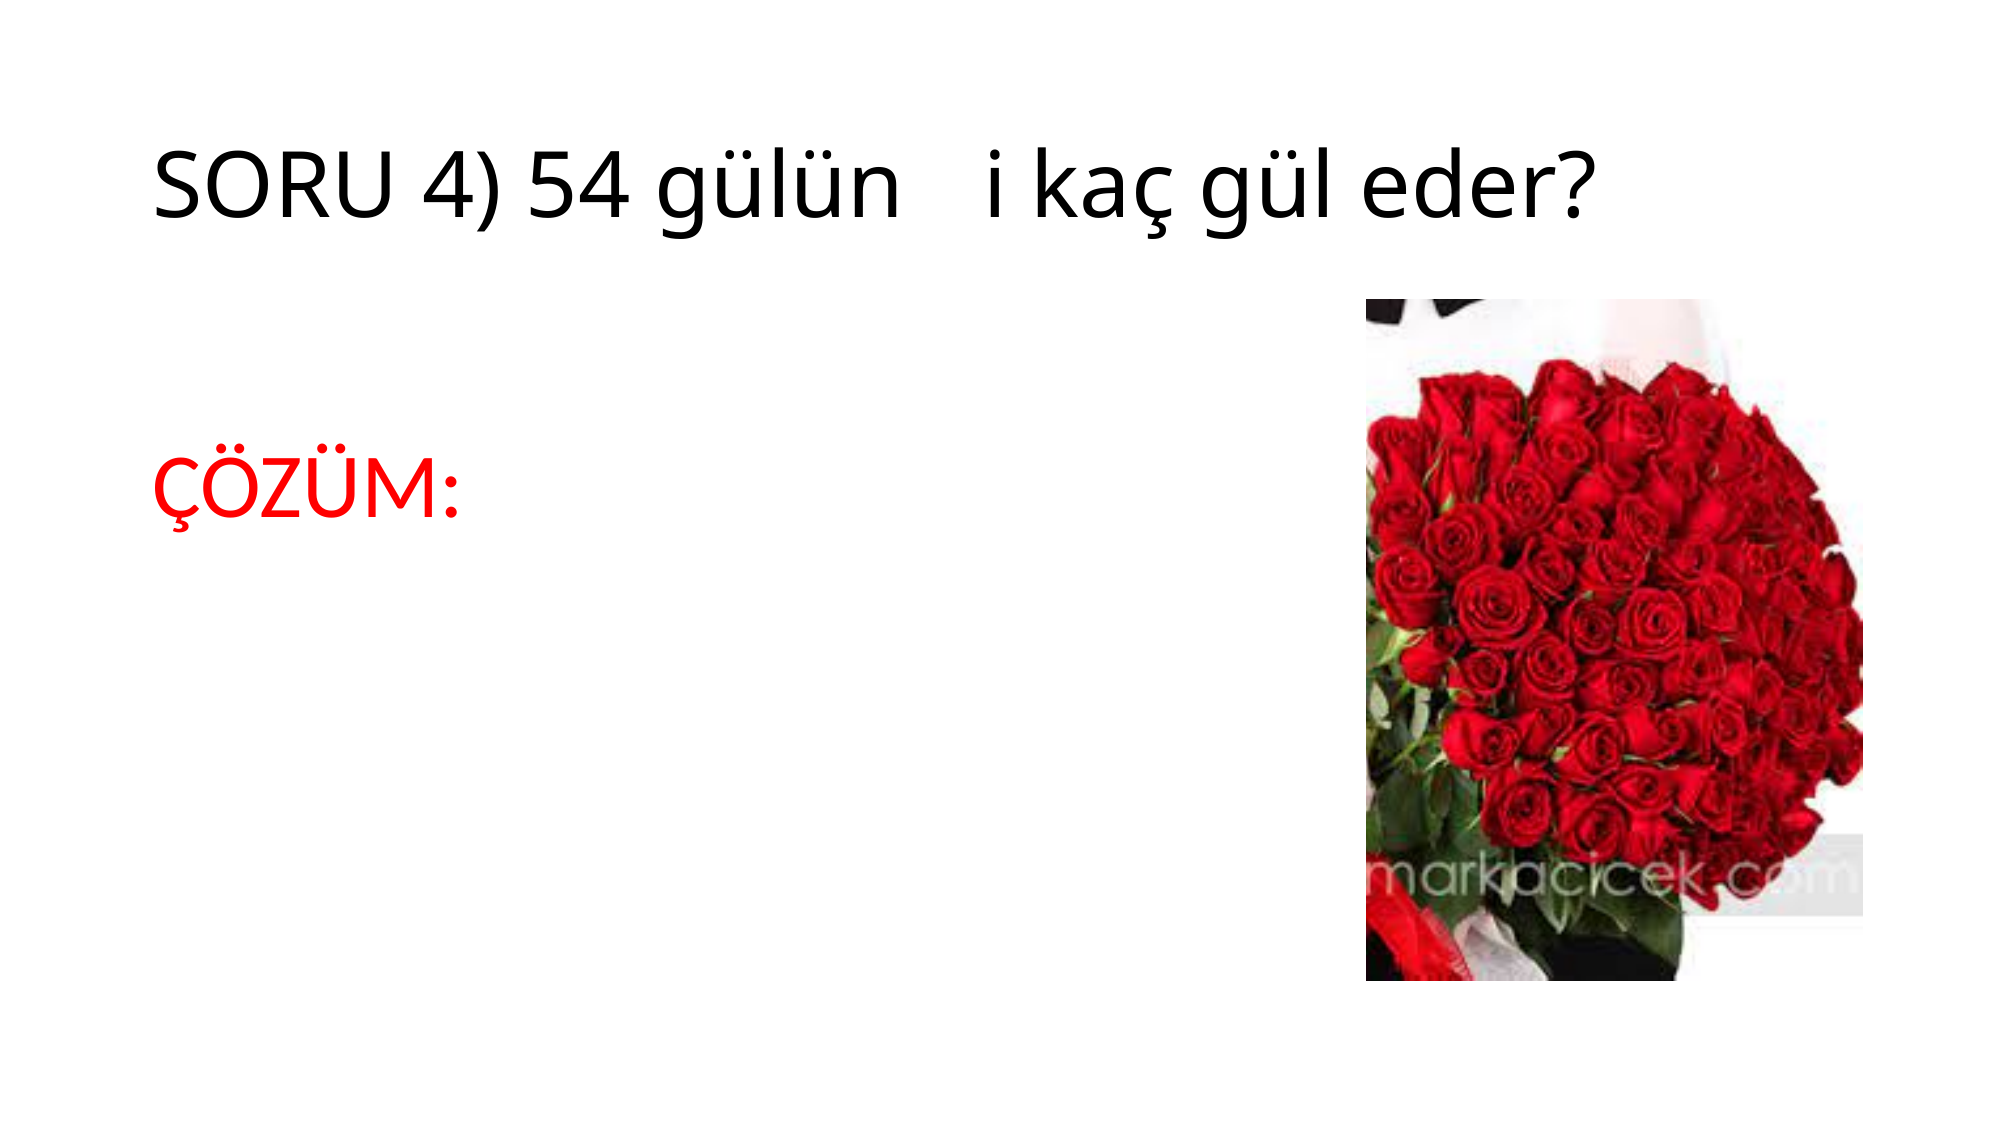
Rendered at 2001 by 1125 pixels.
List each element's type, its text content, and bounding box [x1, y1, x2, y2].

picture [1366, 299, 1863, 981]
list ÇÖZÜM: [137, 299, 1200, 1014]
